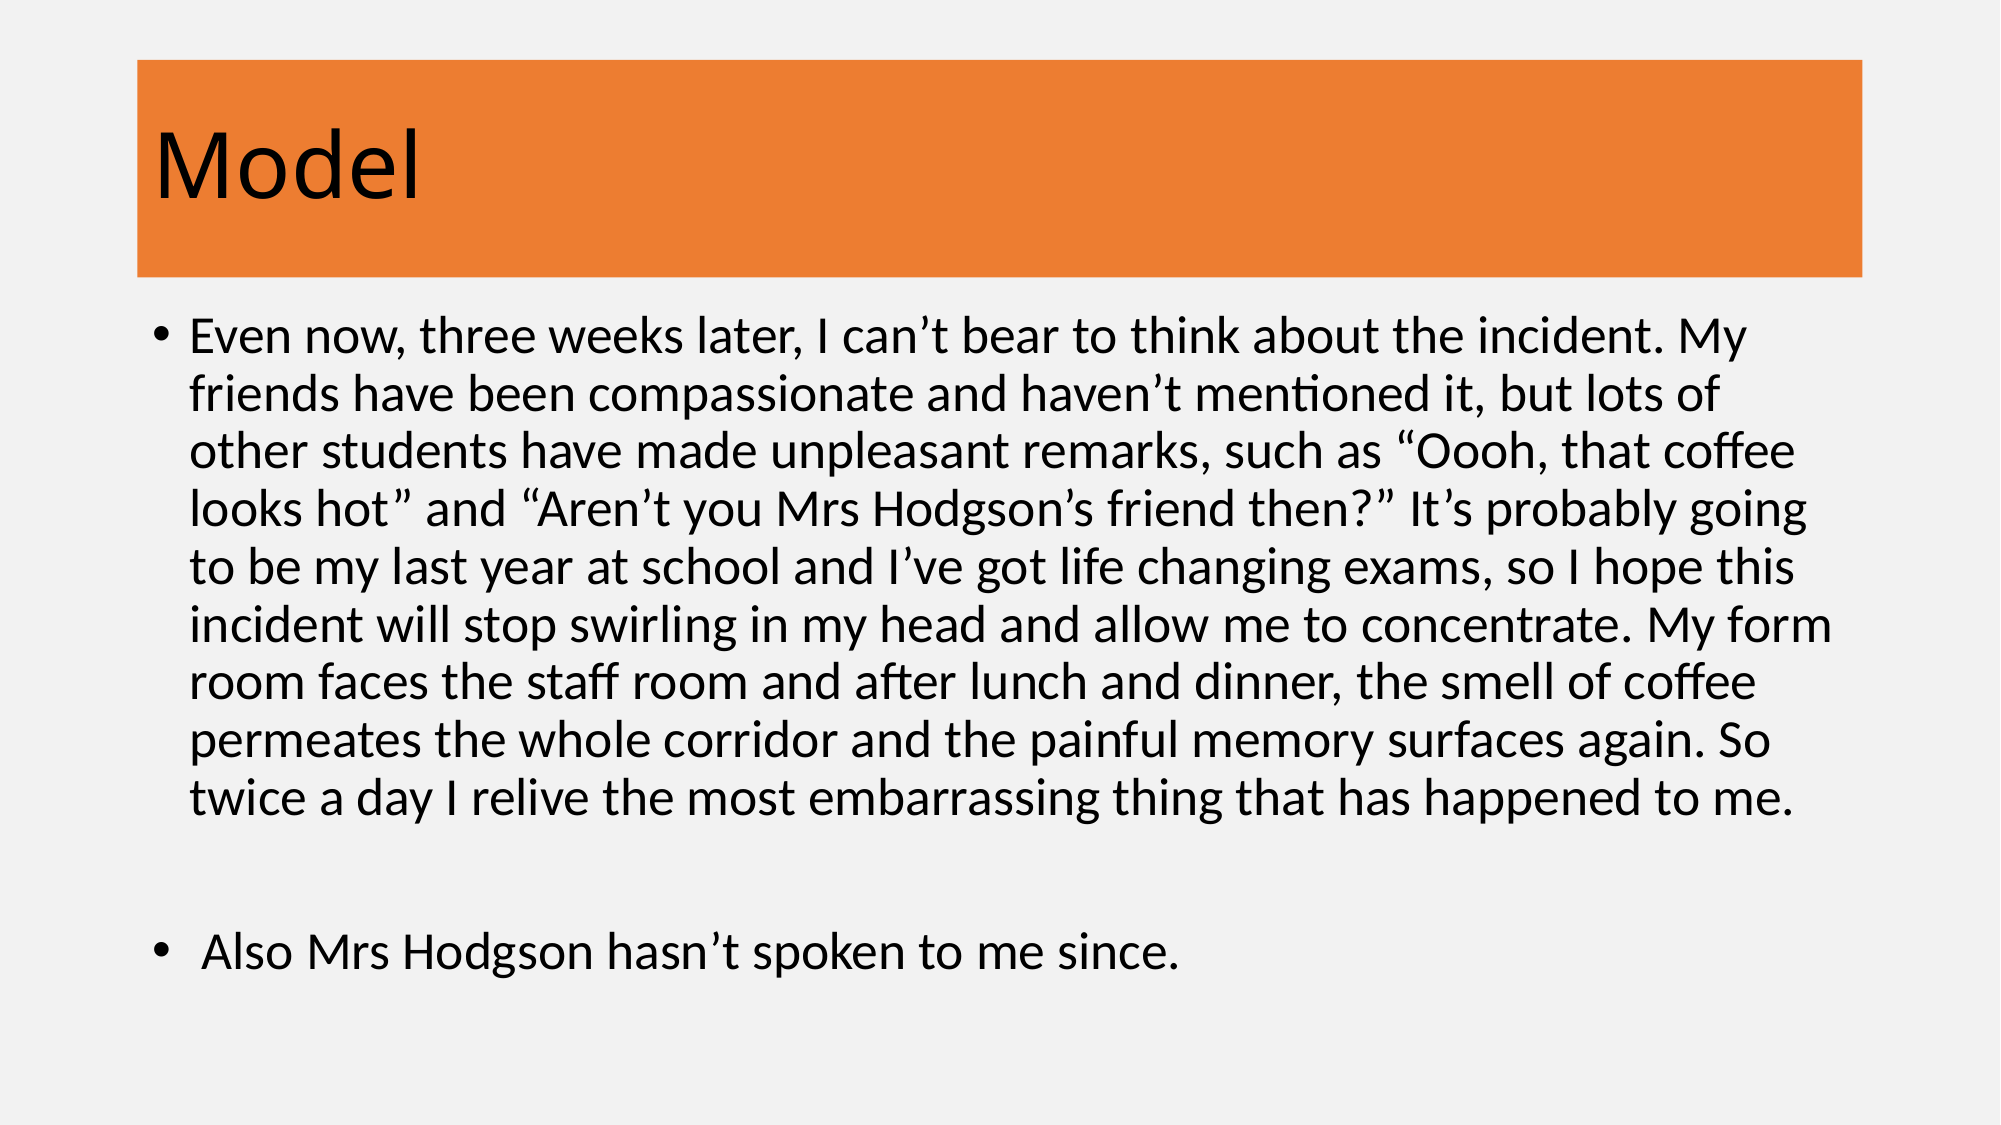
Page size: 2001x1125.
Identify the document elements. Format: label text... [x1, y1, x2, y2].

title Model [137, 59, 1863, 278]
list Even now, three weeks later, I can’t bear to think about the incident. My friends have been compassionate and haven’t mentioned it, but lots of other students have made unpleasant remarks, such as “Oooh, that coffee looks hot” and “Aren’t you Mrs Hodgson’s friend then?” It’s probably going to be my last year at school and I’ve got life changing exams, so I hope this incident will stop swirling in my head and allow me to concentrate. My form room faces the staff room and after lunch and dinner, the smell of coffee permeates the whole corridor and the painful memory surfaces again. So twice a day I relive the most embarrassing thing that has happened to me. Also Mrs Hodgson hasn’t spoken to me since. [137, 299, 1863, 1014]
